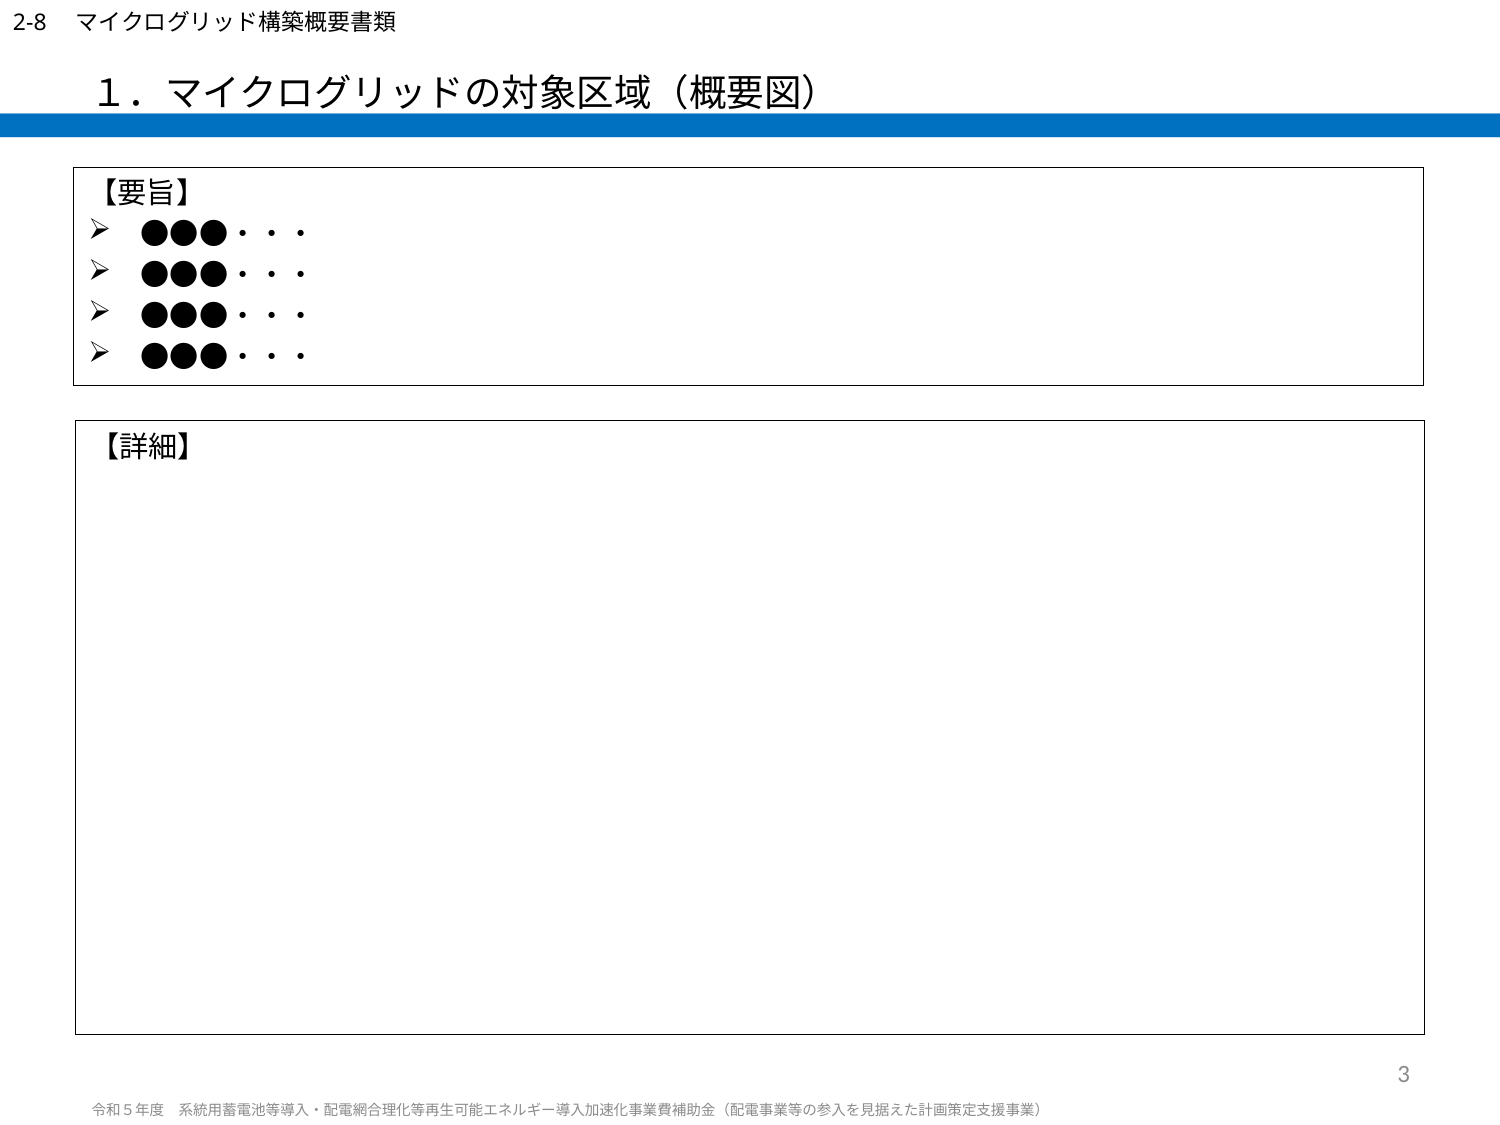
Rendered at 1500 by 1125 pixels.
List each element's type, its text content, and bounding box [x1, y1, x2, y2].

list 【要旨】 ●●●・・・ ●●●・・・ ●●●・・・ ●●●・・・ [73, 167, 1424, 386]
text_box 2-8 マイクログリッド構築概要書類 [0, 0, 467, 61]
text_box [0, 113, 1500, 138]
slide_number 3 [1074, 1042, 1425, 1103]
title １．マイクログリッドの対象区域（概要図） [75, 45, 1425, 113]
list 【詳細】 [75, 420, 1425, 1035]
